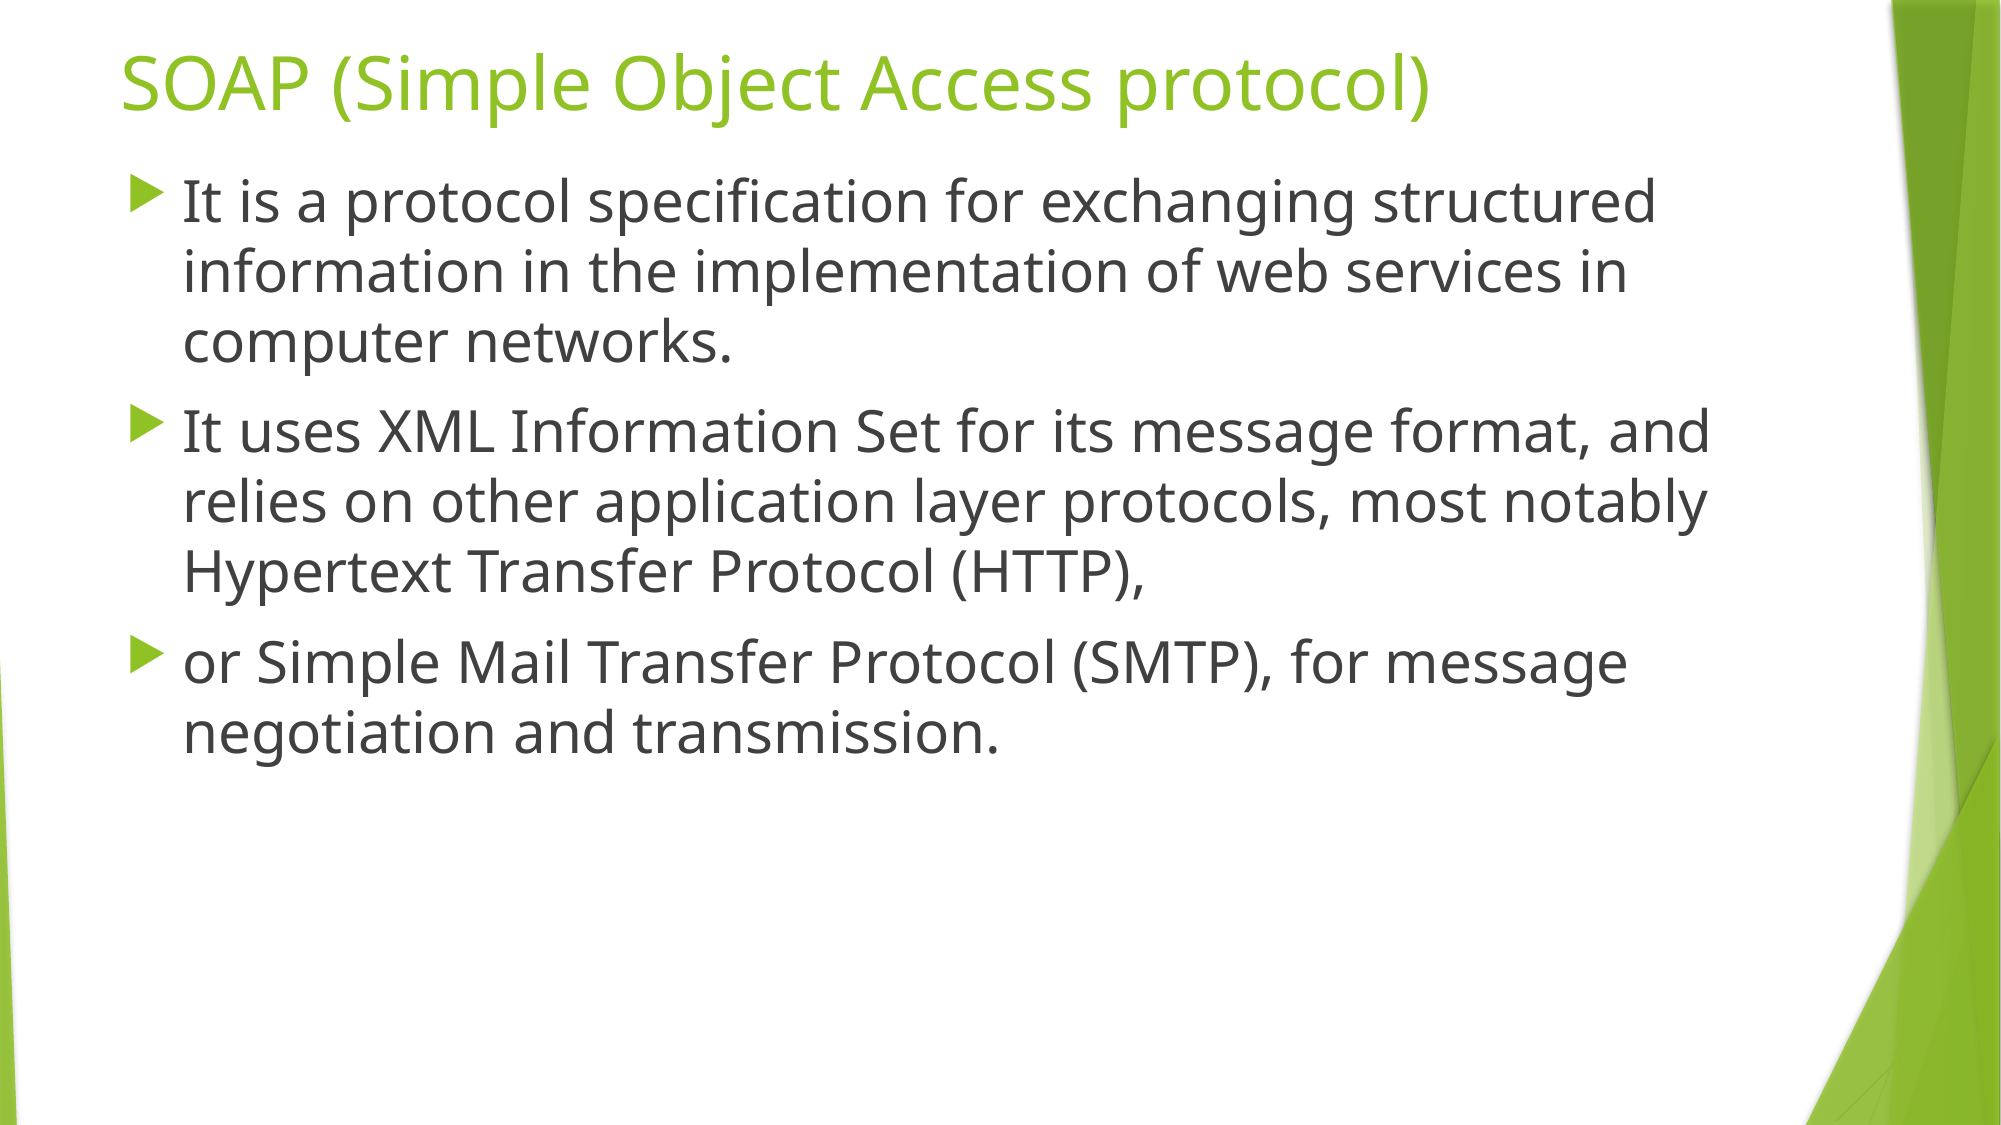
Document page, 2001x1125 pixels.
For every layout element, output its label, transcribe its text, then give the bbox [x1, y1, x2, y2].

title SOAP (Simple Object Access protocol) [105, 27, 1871, 137]
list It is a protocol specification for exchanging structured information in the implementation of web services in computer networks. It uses XML Information Set for its message format, and relies on other application layer protocols, most notably Hypertext Transfer Protocol (HTTP), or Simple Mail Transfer Protocol (SMTP), for message negotiation and transmission. [111, 156, 1869, 991]
